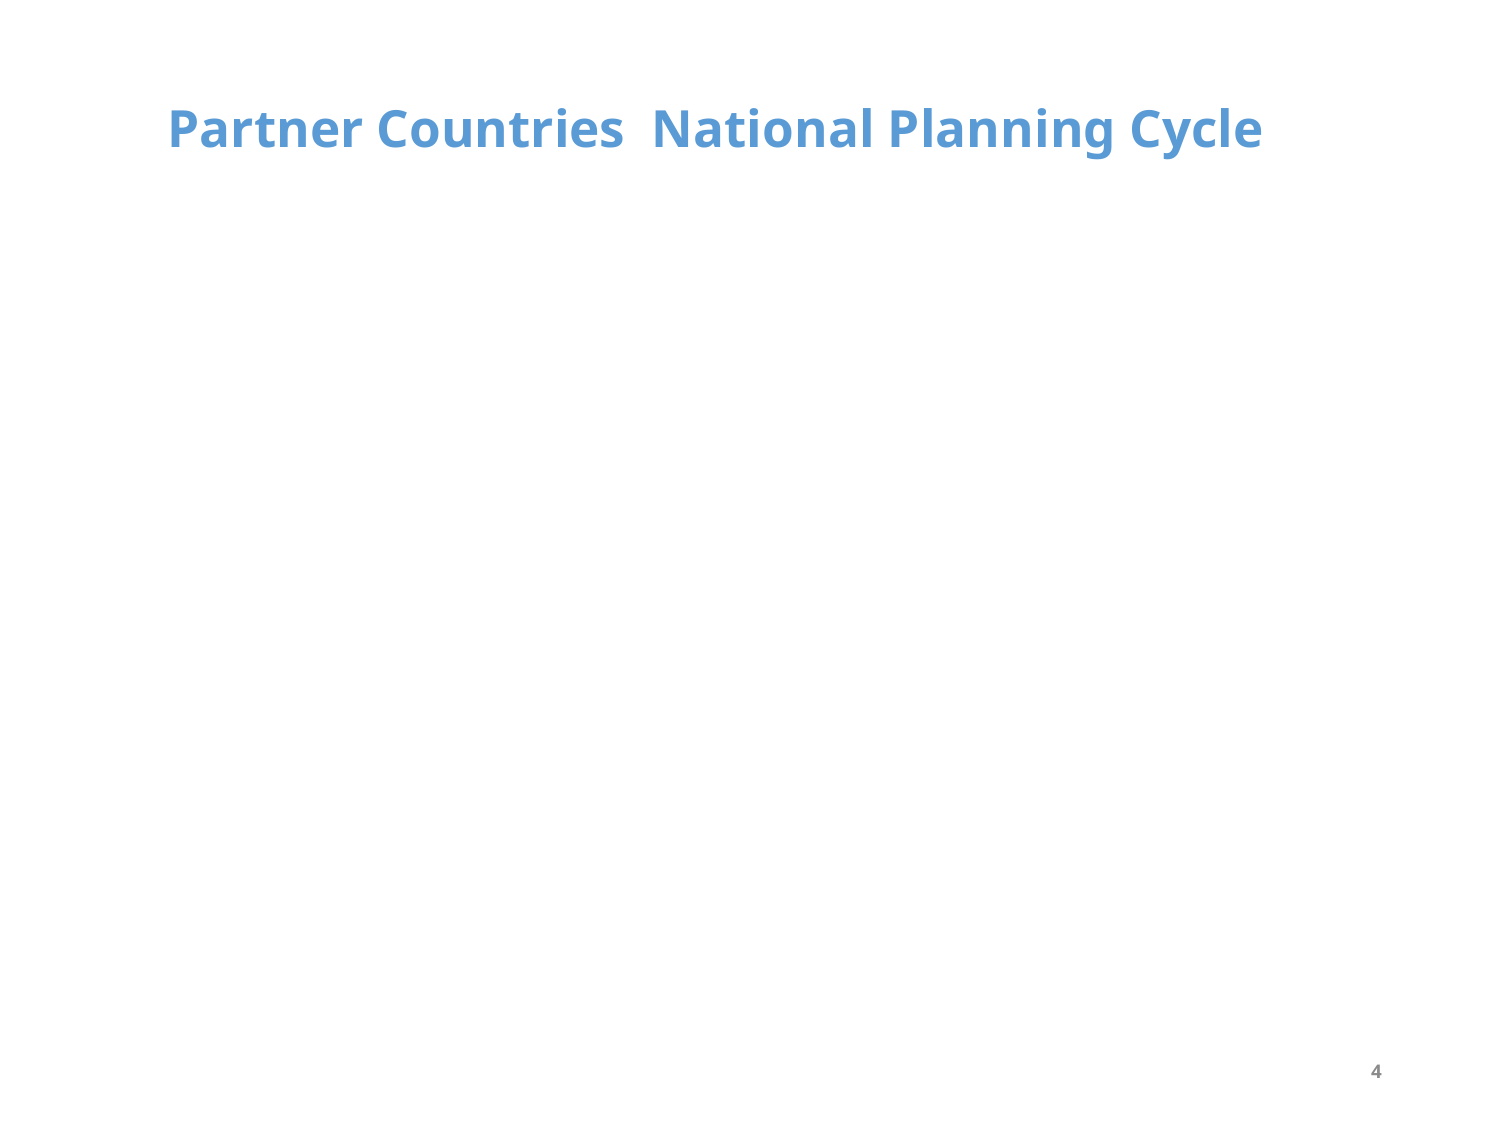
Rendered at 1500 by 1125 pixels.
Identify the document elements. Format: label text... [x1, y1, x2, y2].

slide_number 4 [1059, 1042, 1397, 1103]
title Partner Countries National Planning Cycle [41, 78, 1392, 185]
